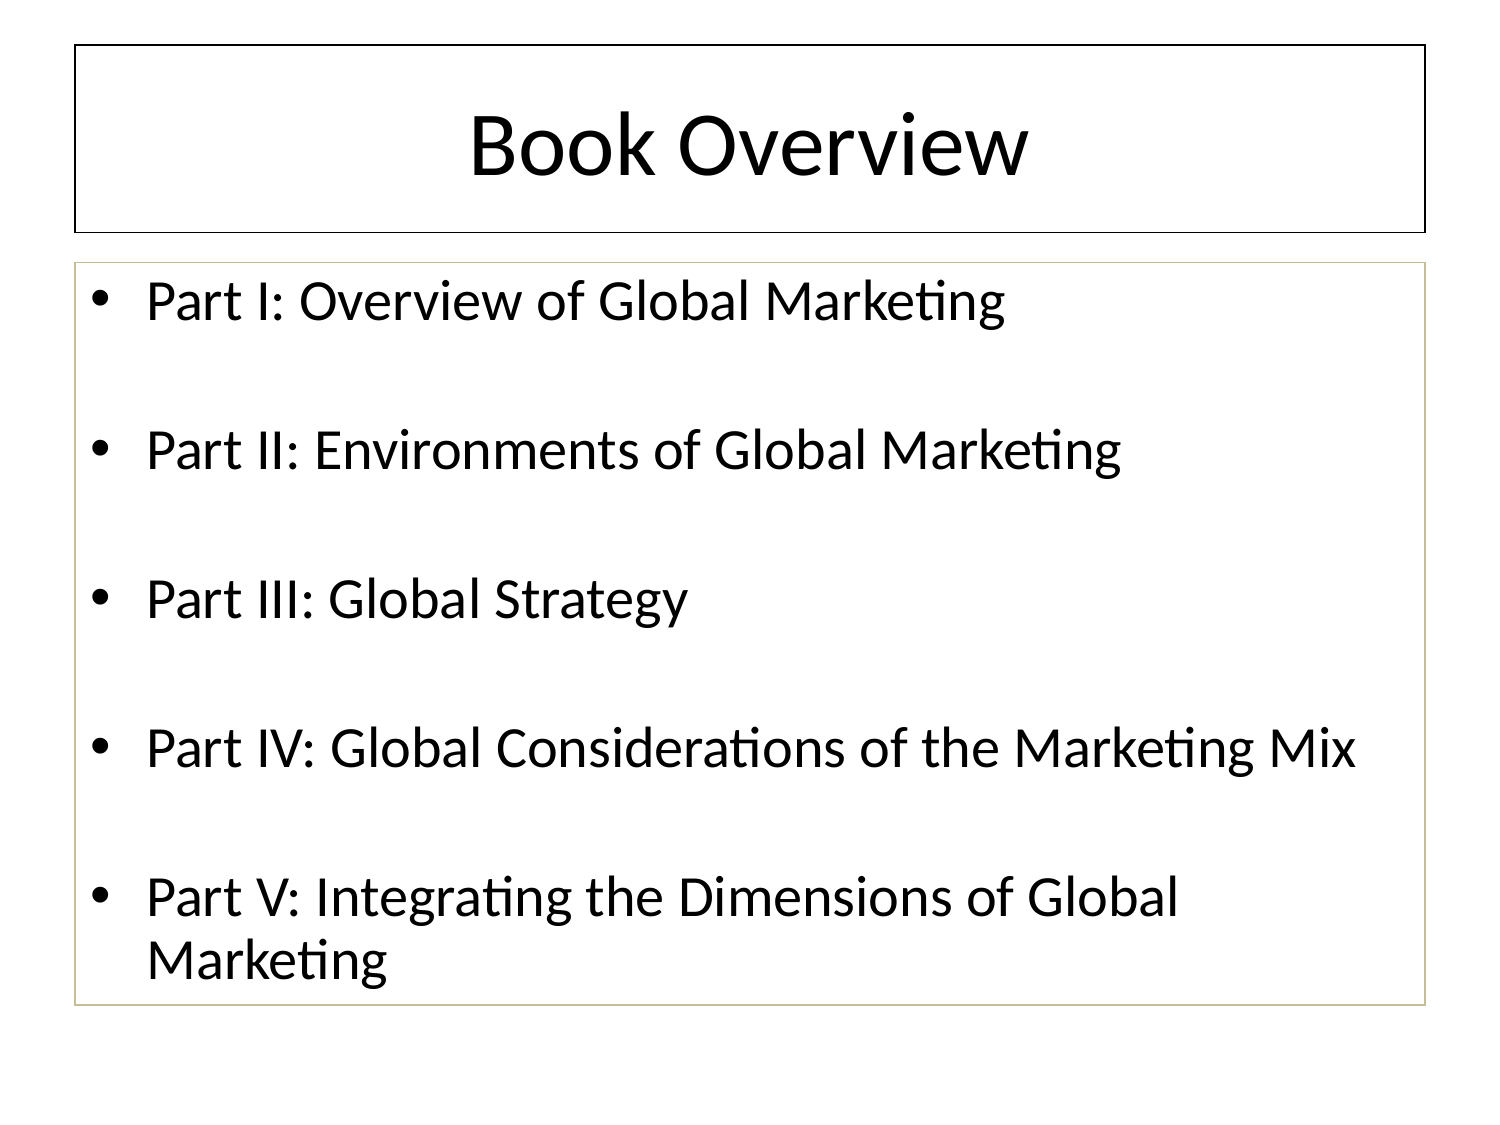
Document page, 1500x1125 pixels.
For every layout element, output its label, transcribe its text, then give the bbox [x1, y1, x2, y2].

title Book Overview [74, 44, 1426, 233]
list Part I: Overview of Global Marketing Part II: Environments of Global Marketing Part III: Global Strategy Part IV: Global Considerations of the Marketing Mix Part V: Integrating the Dimensions of Global Marketing [74, 262, 1426, 1006]
